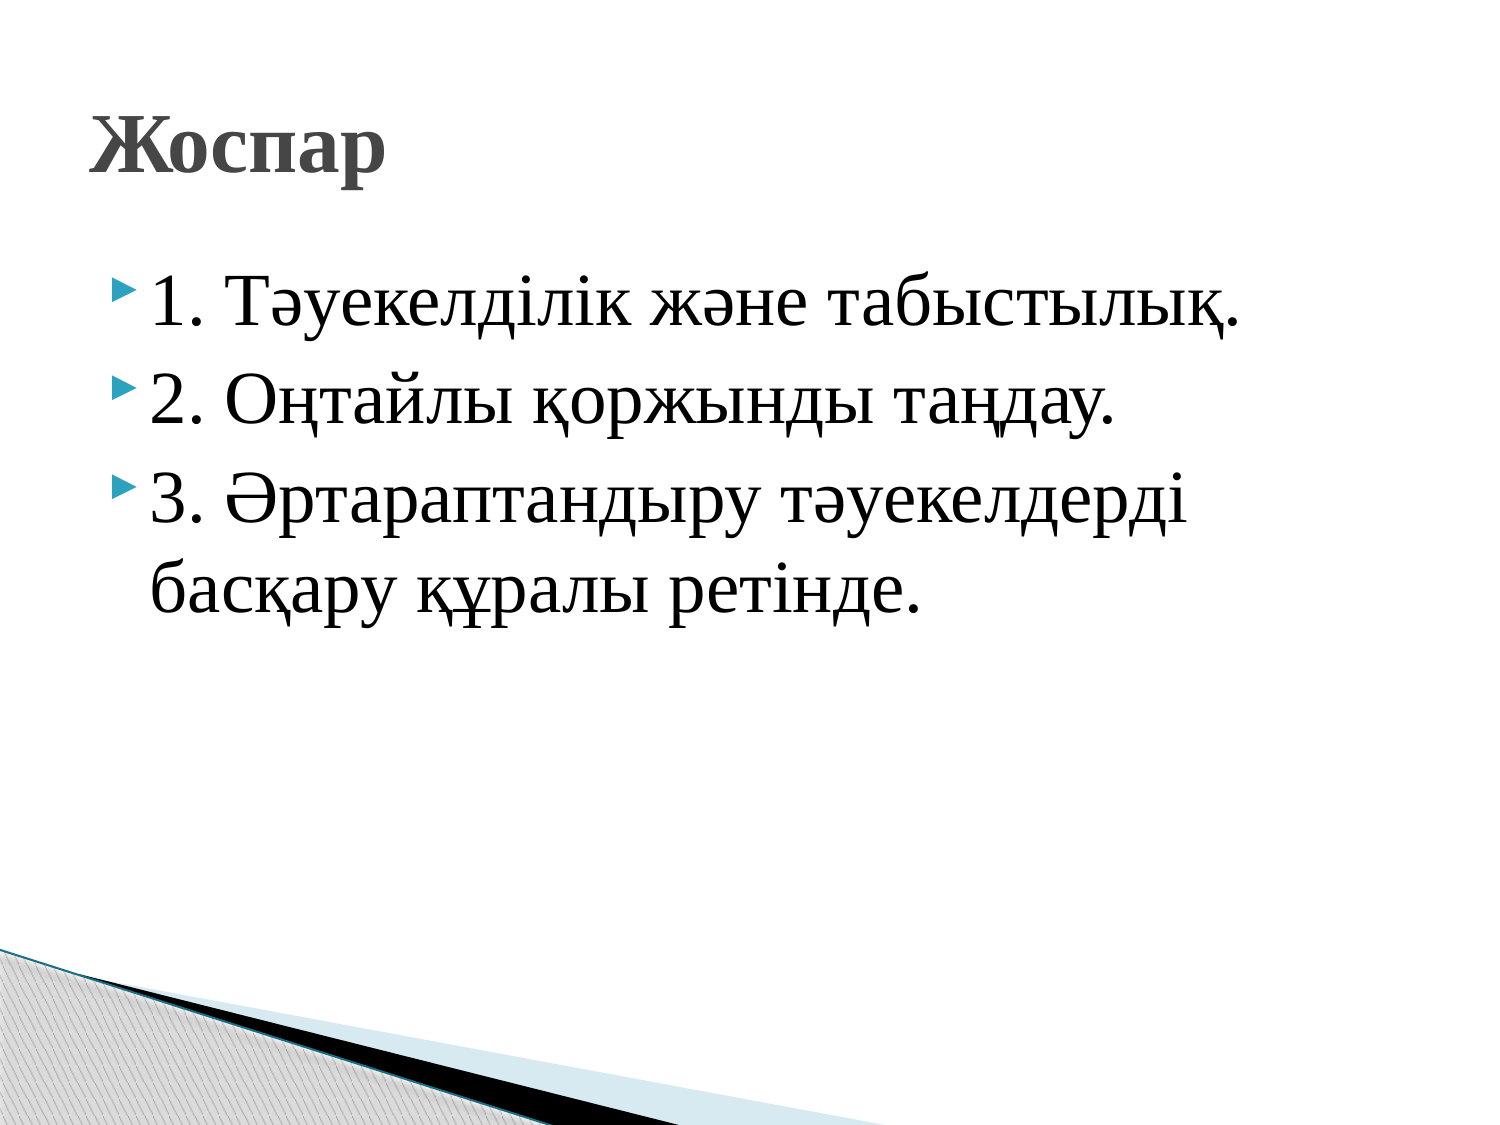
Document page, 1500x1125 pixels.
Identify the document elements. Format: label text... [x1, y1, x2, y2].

list 1. Тәуекелділік және табыстылық. 2. Оңтайлы қоржынды таңдау. 3. Әртараптандыру тәуекелдерді басқару құралы ретінде. [75, 243, 1425, 986]
title Жоспар [75, 45, 1425, 233]
